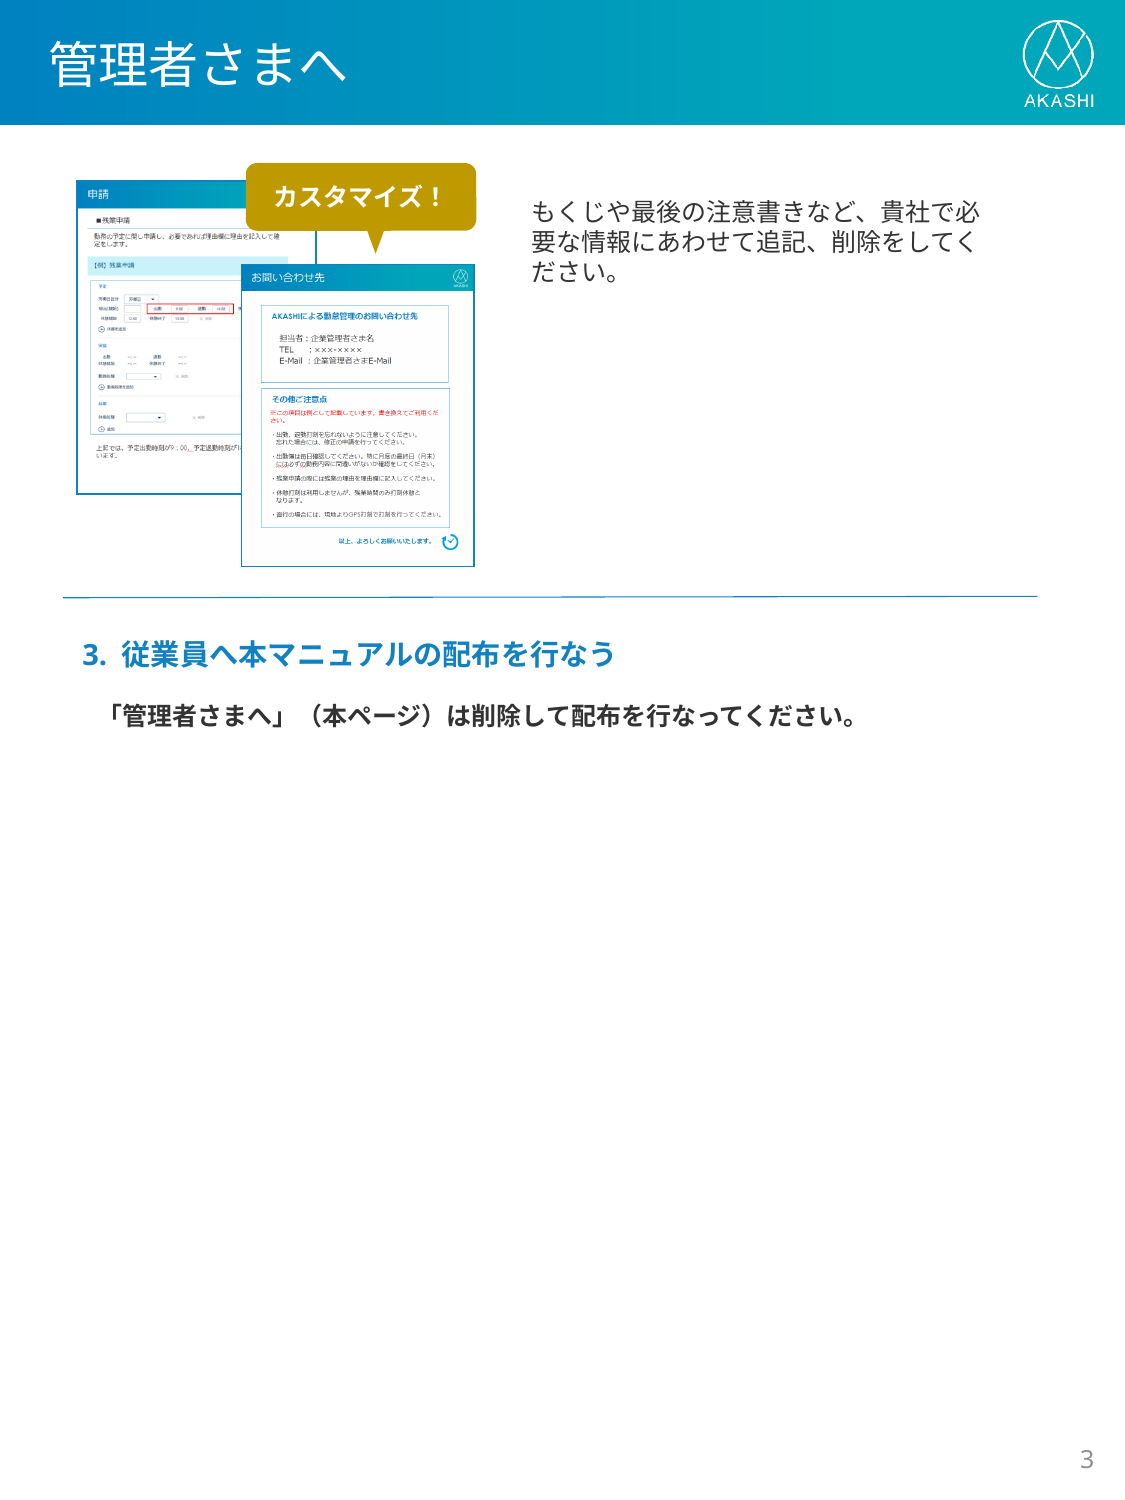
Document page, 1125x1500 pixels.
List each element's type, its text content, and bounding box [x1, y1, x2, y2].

text_box 「管理者さまへ」（本ページ）は削除して配布を行なってください。 [83, 693, 1000, 738]
text_box もくじや最後の注意書きなど、貴社で必要な情報にあわせて追記、削除をしてください。 [517, 189, 1000, 324]
slide_number 2 [856, 1420, 1110, 1500]
text_box 3. 従業員へ本マニュアルの配布を行なう [67, 628, 1045, 679]
title 管理者さまへ [33, 0, 1045, 123]
picture [263, 274, 271, 281]
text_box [245, 162, 477, 254]
picture [1045, 9, 1103, 117]
picture [77, 181, 474, 566]
